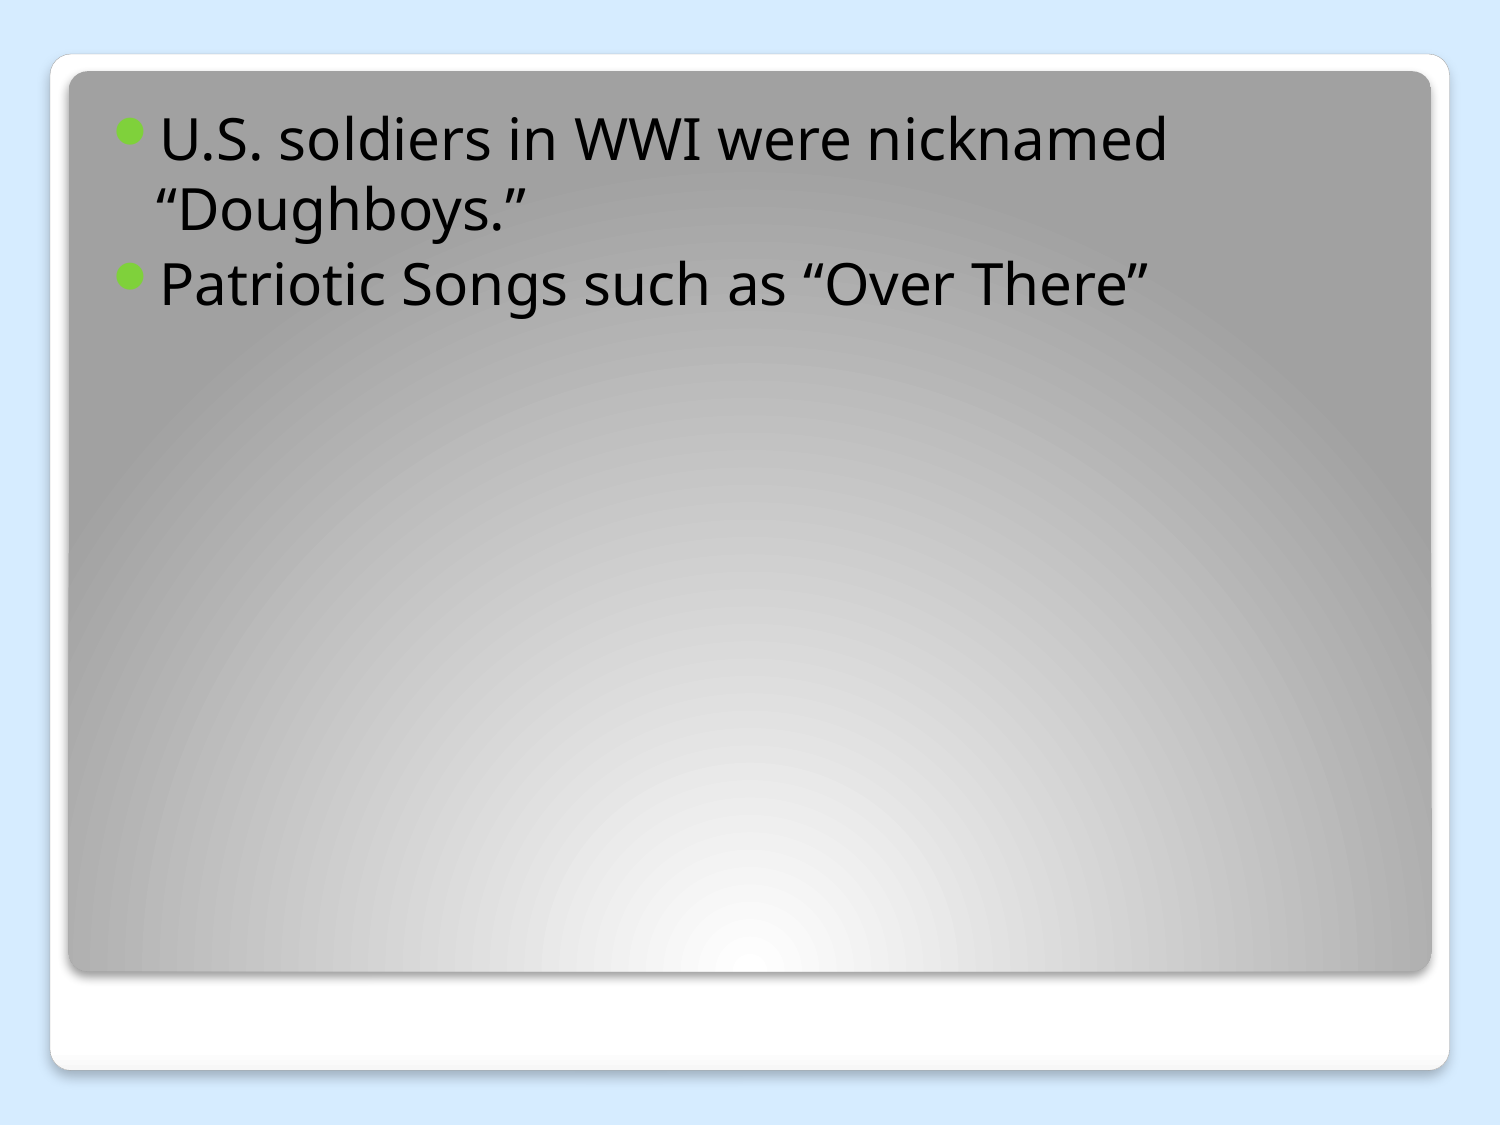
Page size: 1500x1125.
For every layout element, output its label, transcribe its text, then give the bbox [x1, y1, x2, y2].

list U.S. soldiers in WWI were nicknamed “Doughboys.” Patriotic Songs such as “Over There” [82, 86, 1425, 774]
